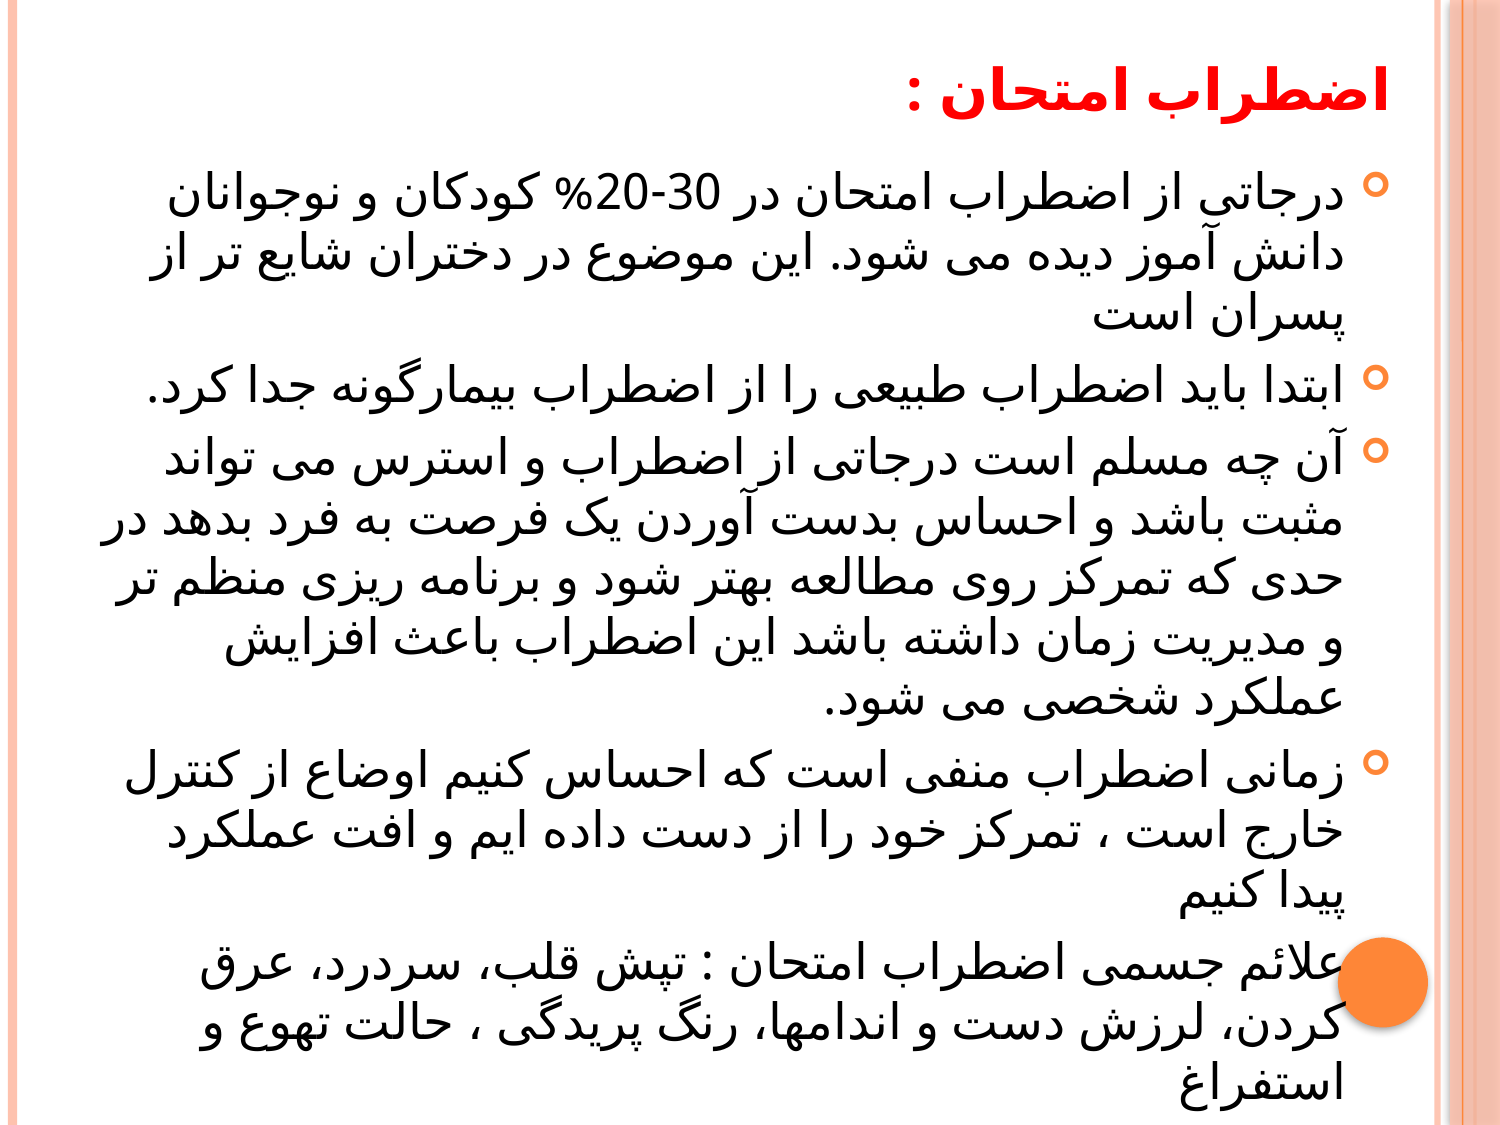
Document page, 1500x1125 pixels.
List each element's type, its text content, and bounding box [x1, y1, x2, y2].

list درجاتی از اضطراب امتحان در 30-20% کودکان و نوجوانان دانش آموز دیده می شود. این موضوع در دختران شایع تر از پسران است ابتدا باید اضطراب طبیعی را از اضطراب بیمارگونه جدا کرد. آن چه مسلم است درجاتی از اضطراب و استرس می تواند مثبت باشد و احساس بدست آوردن یک فرصت به فرد بدهد در حدی که تمرکز روی مطالعه بهتر شود و برنامه ریزی منظم تر و مدیریت زمان داشته باشد این اضطراب باعث افزایش عملکرد شخصی می شود. زمانی اضطراب منفی است که احساس کنیم اوضاع از کنترل خارج است ، تمرکز خود را از دست داده ایم و افت عملکرد پیدا کنیم علائم جسمی اضطراب امتحان : تپش قلب، سردرد، عرق کردن، لرزش دست و اندامها، رنگ پریدگی ، حالت تهوع و استفراغ علائم فکری وشناختی: نگران شکست و ناکامی بودن، تحقیر و سرزنش خود، مقایسه ی خود با دیگران ، فراموش کردن مطالب خوانده شده [75, 152, 1407, 1062]
title اضطراب امتحان : [75, 45, 1407, 152]
